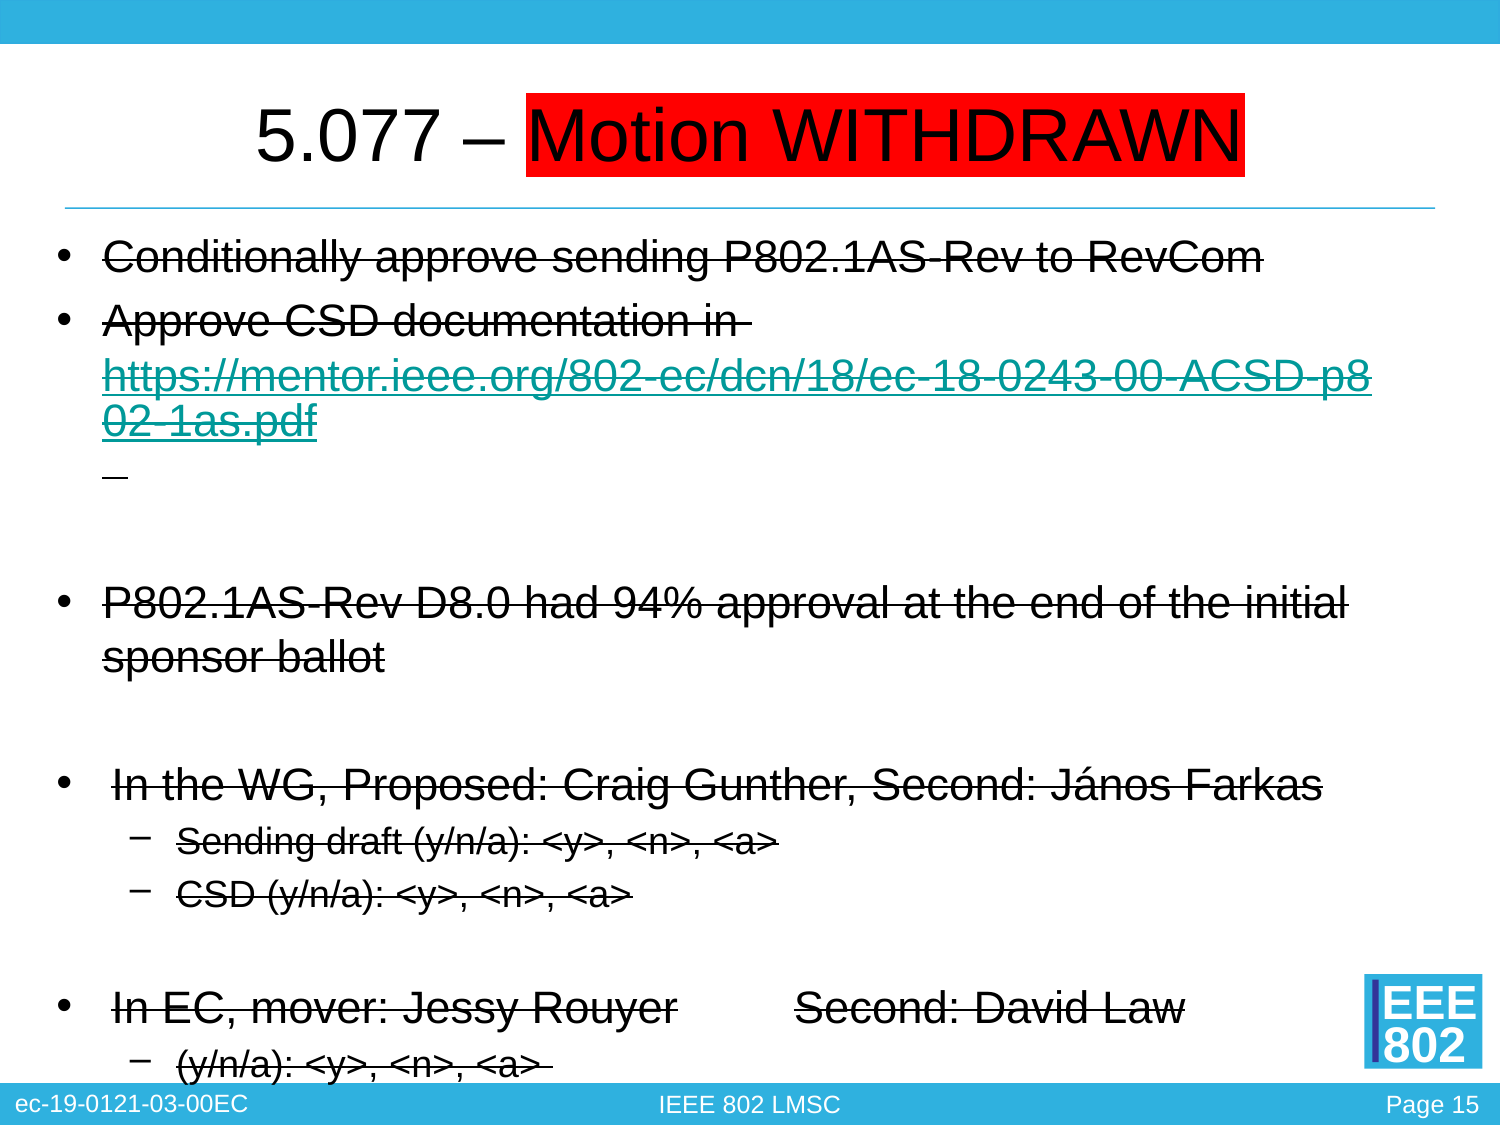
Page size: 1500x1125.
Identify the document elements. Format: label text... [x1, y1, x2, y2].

list Conditionally approve sending P802.1AS-Rev to RevCom Approve CSD documentation in https://mentor.ieee.org/802-ec/dcn/18/ec-18-0243-00-ACSD-p802-1as.pdf P802.1AS-Rev D8.0 had 94% approval at the end of the initial sponsor ballot In the WG, Proposed: Craig Gunther, Second: János Farkas Sending draft (y/n/a): <y>, <n>, <a> CSD (y/n/a): <y>, <n>, <a> In EC, mover: Jessy Rouyer Second: David Law (y/n/a): <y>, <n>, <a> [41, 220, 1392, 1059]
title 5.077 – Motion WITHDRAWN [75, 66, 1425, 197]
